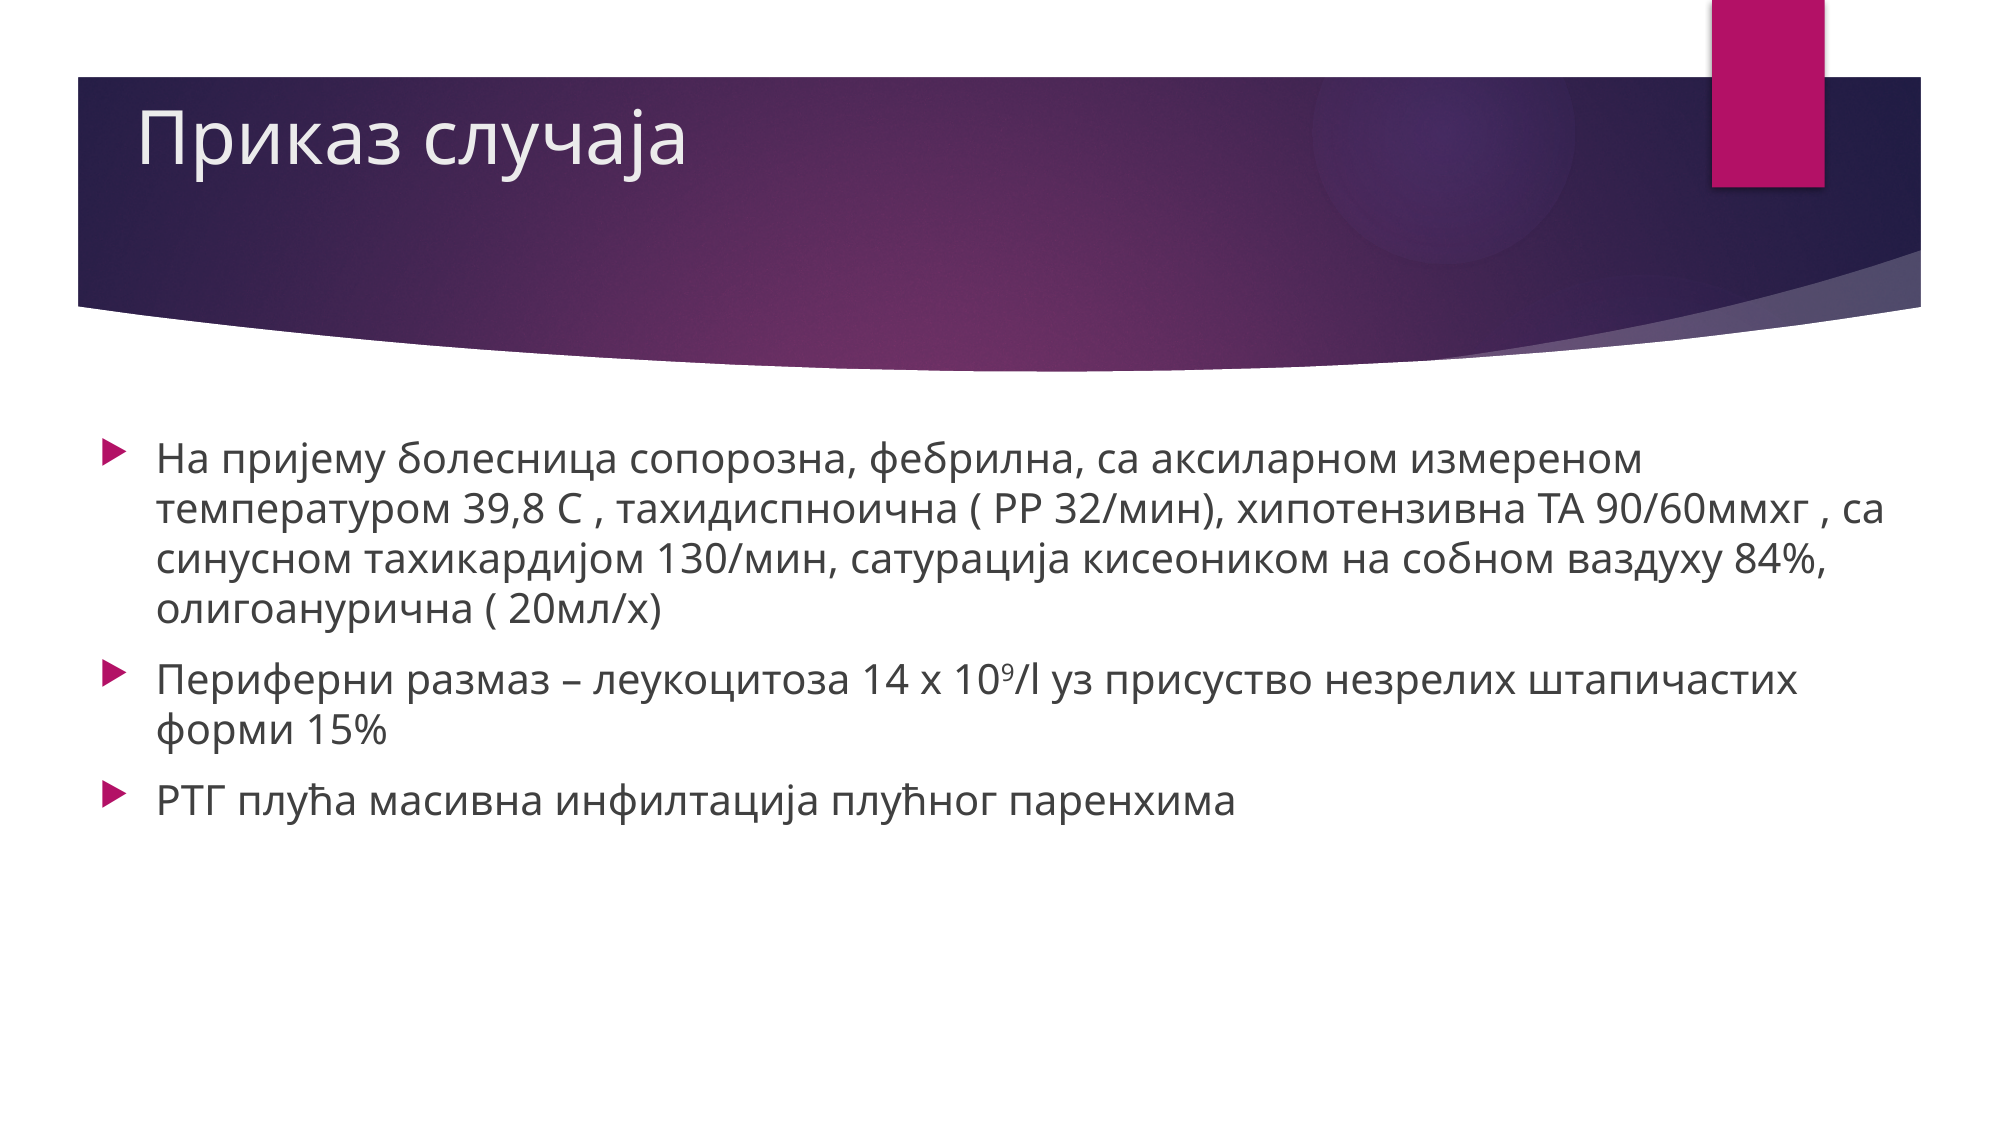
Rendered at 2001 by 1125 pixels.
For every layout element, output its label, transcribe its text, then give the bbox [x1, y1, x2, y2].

title Приказ случаја [120, 59, 1863, 209]
